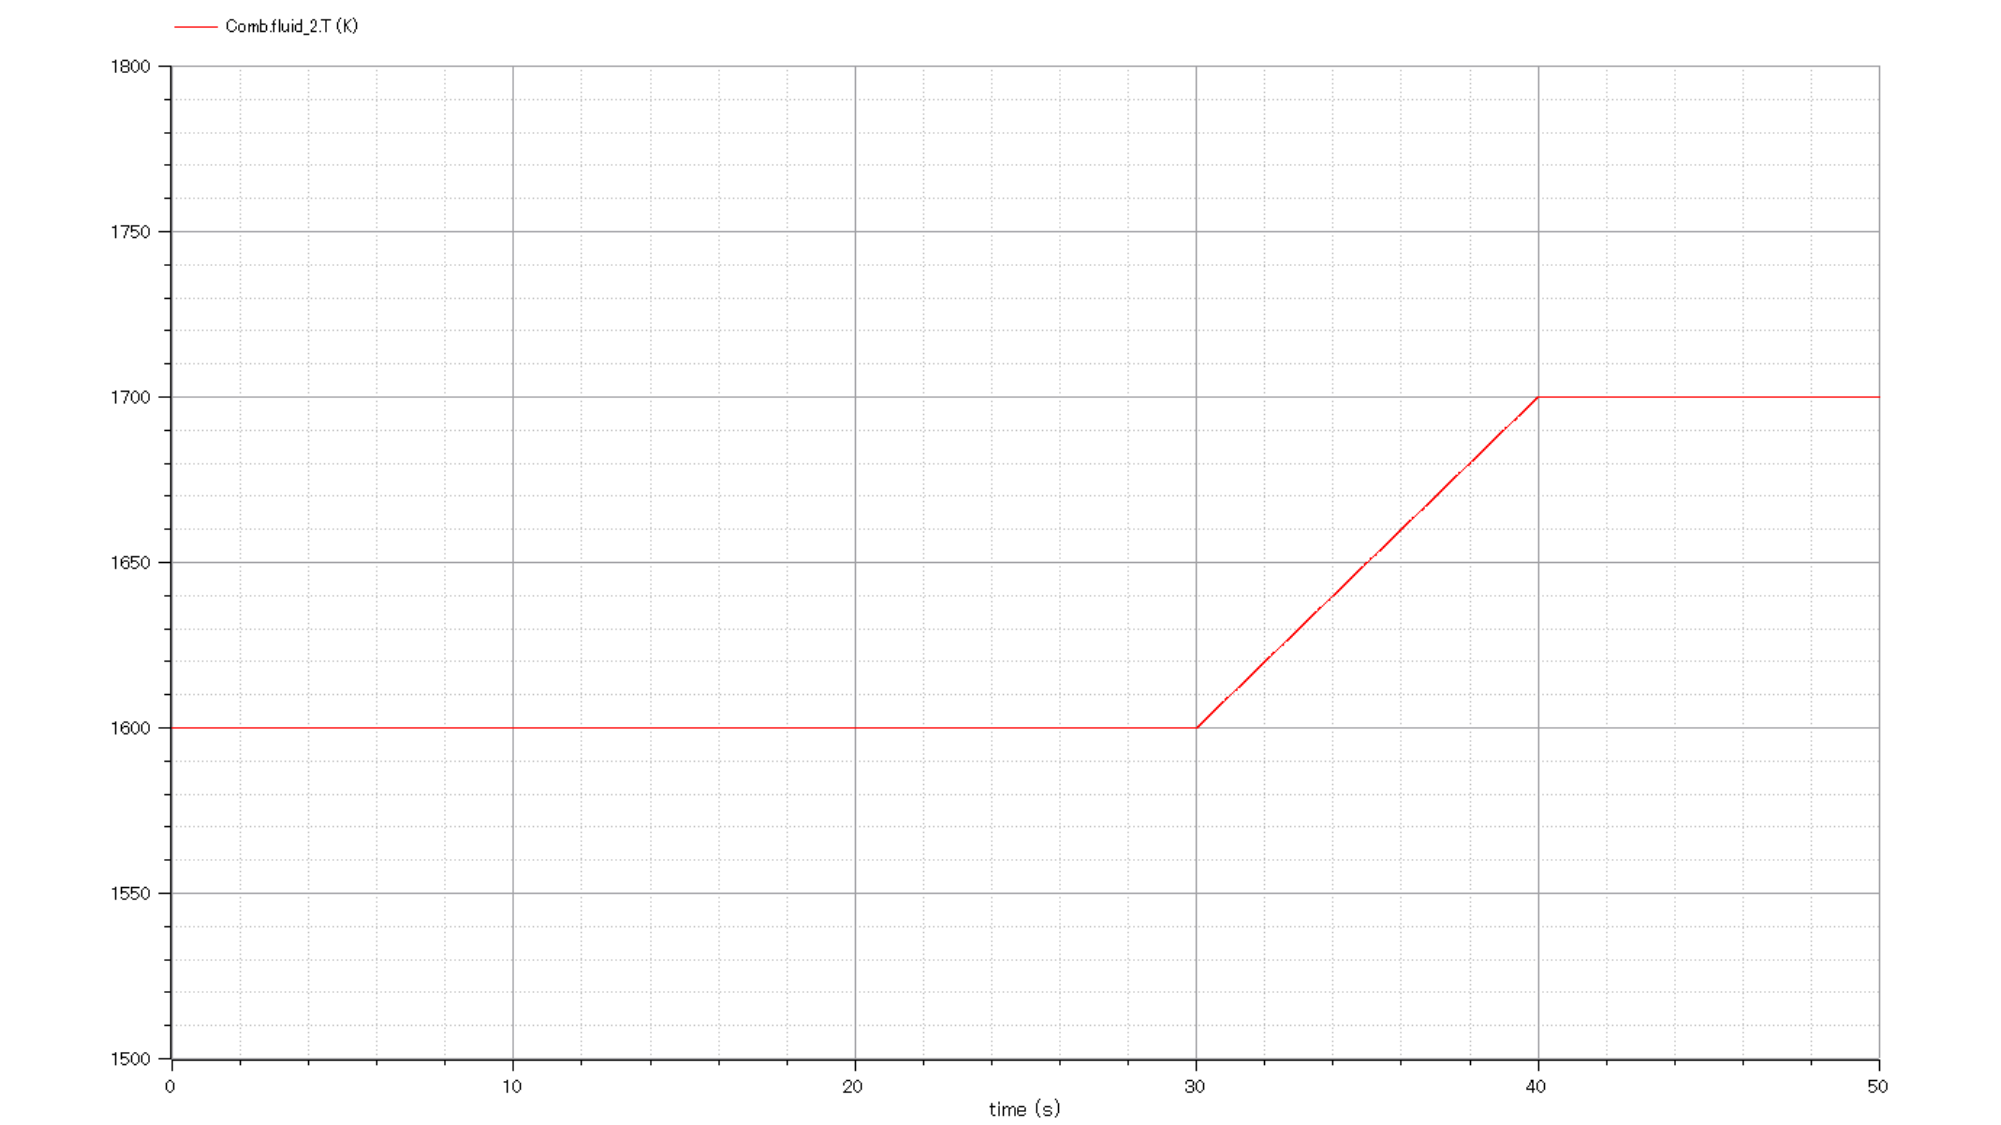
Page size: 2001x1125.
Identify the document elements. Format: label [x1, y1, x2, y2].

picture [105, 0, 1895, 1125]
